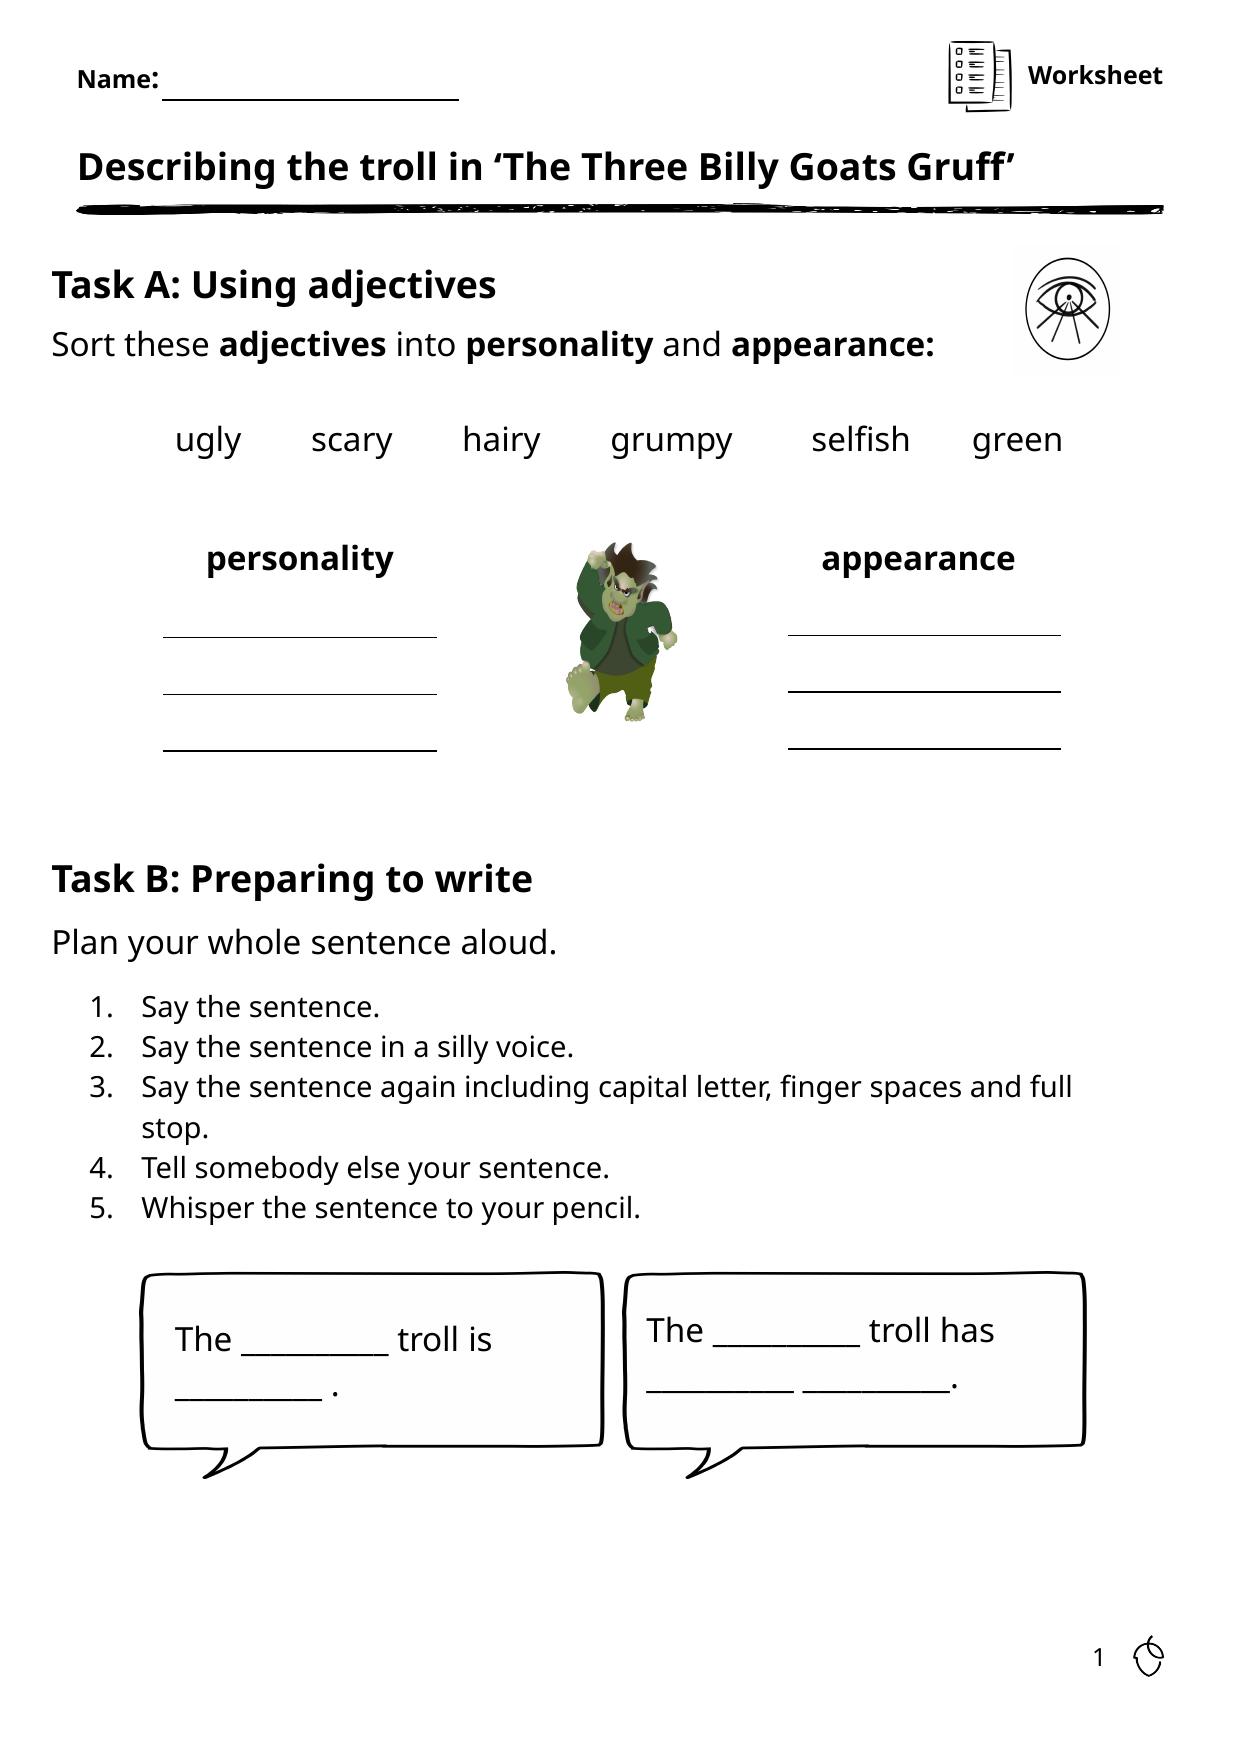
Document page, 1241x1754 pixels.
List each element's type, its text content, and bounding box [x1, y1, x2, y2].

picture [528, 511, 706, 745]
text_box Task A: Using adjectives [51, 243, 974, 306]
picture [938, 35, 1022, 63]
picture [621, 1271, 1087, 1479]
picture [1013, 244, 1122, 376]
slide_number 1 [1042, 1635, 1122, 1682]
text_box ugly scary hairy grumpy selfish green [39, 412, 1201, 476]
text_box Plan your whole sentence aloud. [51, 915, 1117, 968]
picture [139, 1271, 605, 1479]
text_box Task B: Preparing to write [51, 837, 938, 901]
text_box Say the sentence. Say the sentence in a silly voice. Say the sentence again including capital letter, finger spaces and full stop. Tell somebody else your sentence. Whisper the sentence to your pencil. [51, 968, 1150, 1240]
text_box appearance [763, 525, 1074, 599]
text_box Sort these adjectives into personality and appearance: [51, 317, 1011, 412]
title Describing the troll in ‘The Three Billy Goats Gruff’ [76, 63, 1164, 357]
picture [1133, 1635, 1164, 1677]
text_box personality [130, 525, 470, 599]
